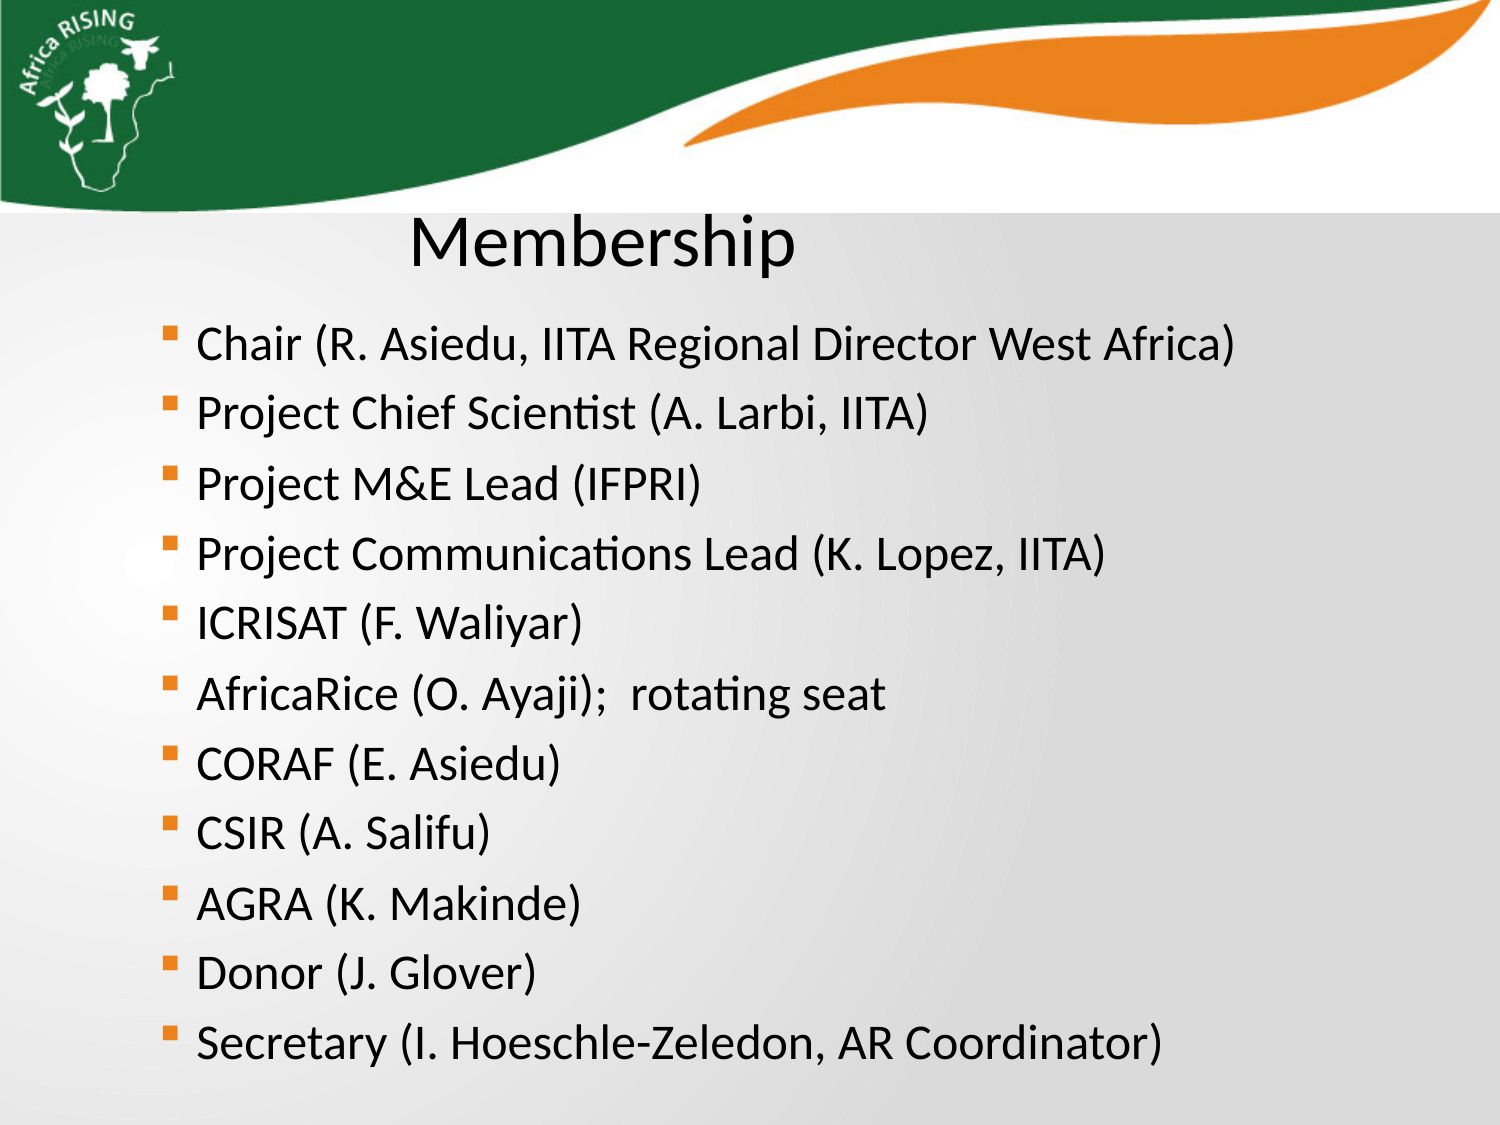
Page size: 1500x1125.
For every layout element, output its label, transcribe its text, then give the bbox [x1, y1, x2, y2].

picture [0, 0, 1500, 213]
list Chair (R. Asiedu, IITA Regional Director West Africa) Project Chief Scientist (A. Larbi, IITA) Project M&E Lead (IFPRI) Project Communications Lead (K. Lopez, IITA) ICRISAT (F. Waliyar) AfricaRice (O. Ayaji); rotating seat CORAF (E. Asiedu) CSIR (A. Salifu) AGRA (K. Makinde) Donor (J. Glover) Secretary (I. Hoeschle-Zeledon, AR Coordinator) [76, 302, 1352, 1013]
list Membership [75, 184, 1325, 338]
